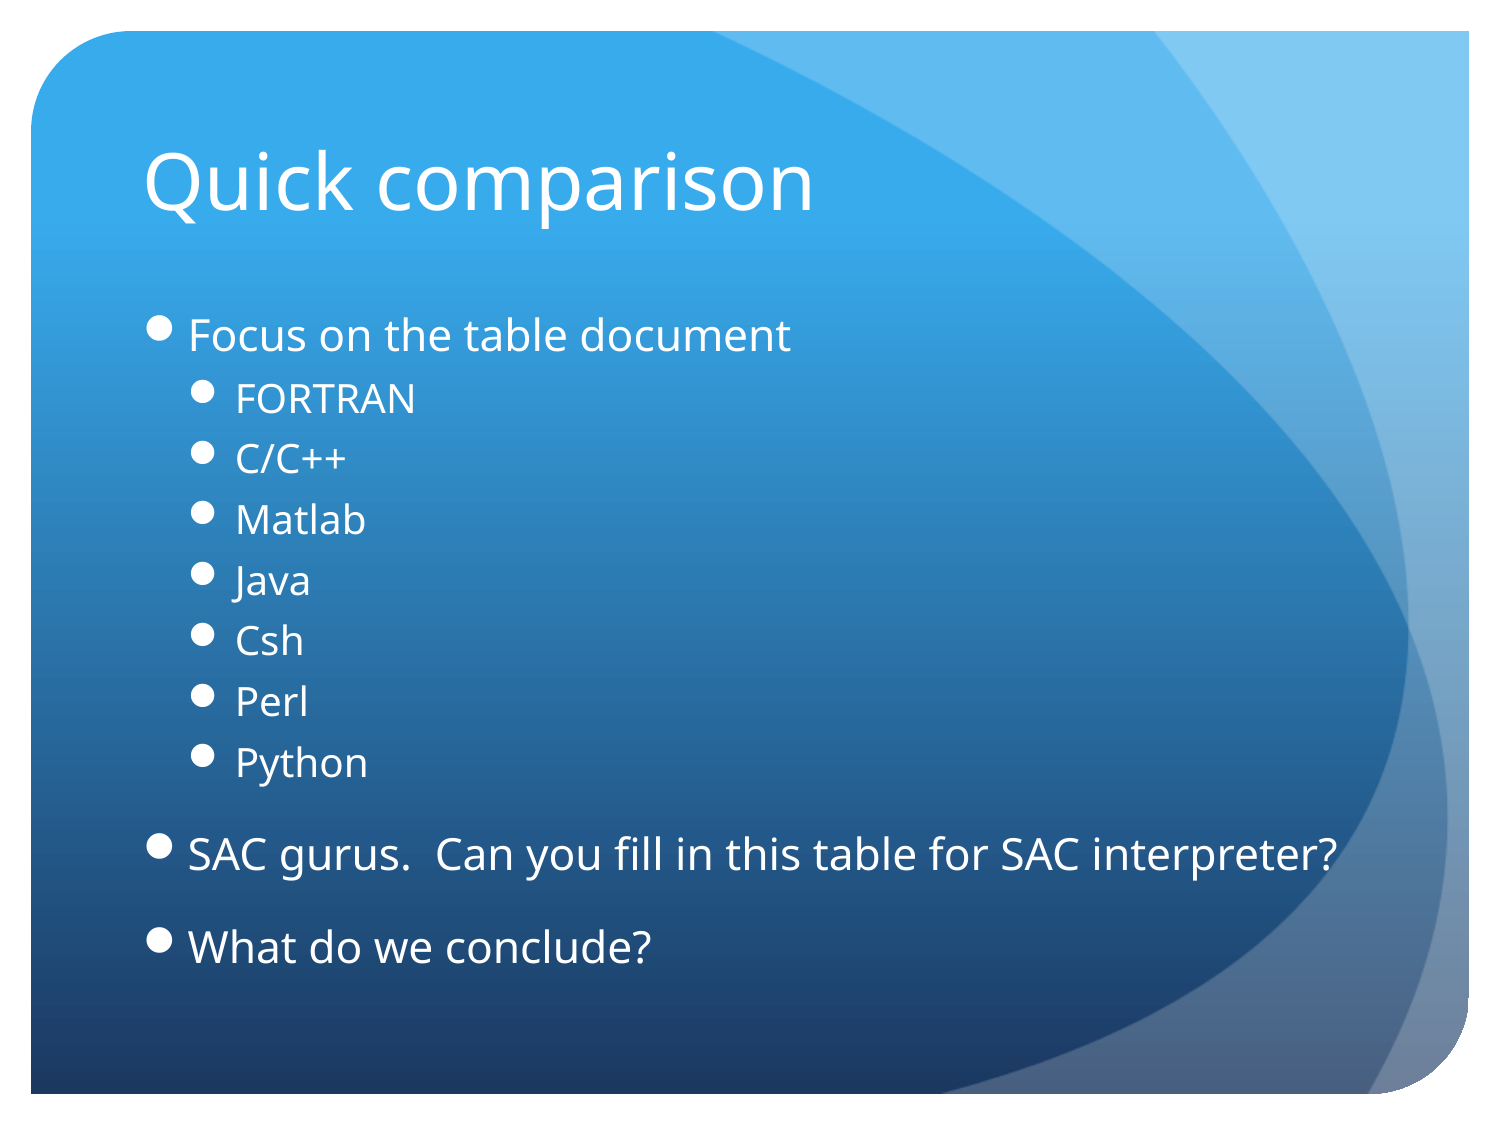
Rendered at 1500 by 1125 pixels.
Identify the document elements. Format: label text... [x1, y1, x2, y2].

list Focus on the table document FORTRAN C/C++ Matlab Java Csh Perl Python SAC gurus. Can you fill in this table for SAC interpreter? What do we conclude? [127, 299, 1372, 991]
title Quick comparison [127, 62, 1372, 234]
picture [24, 30, 1473, 1094]
